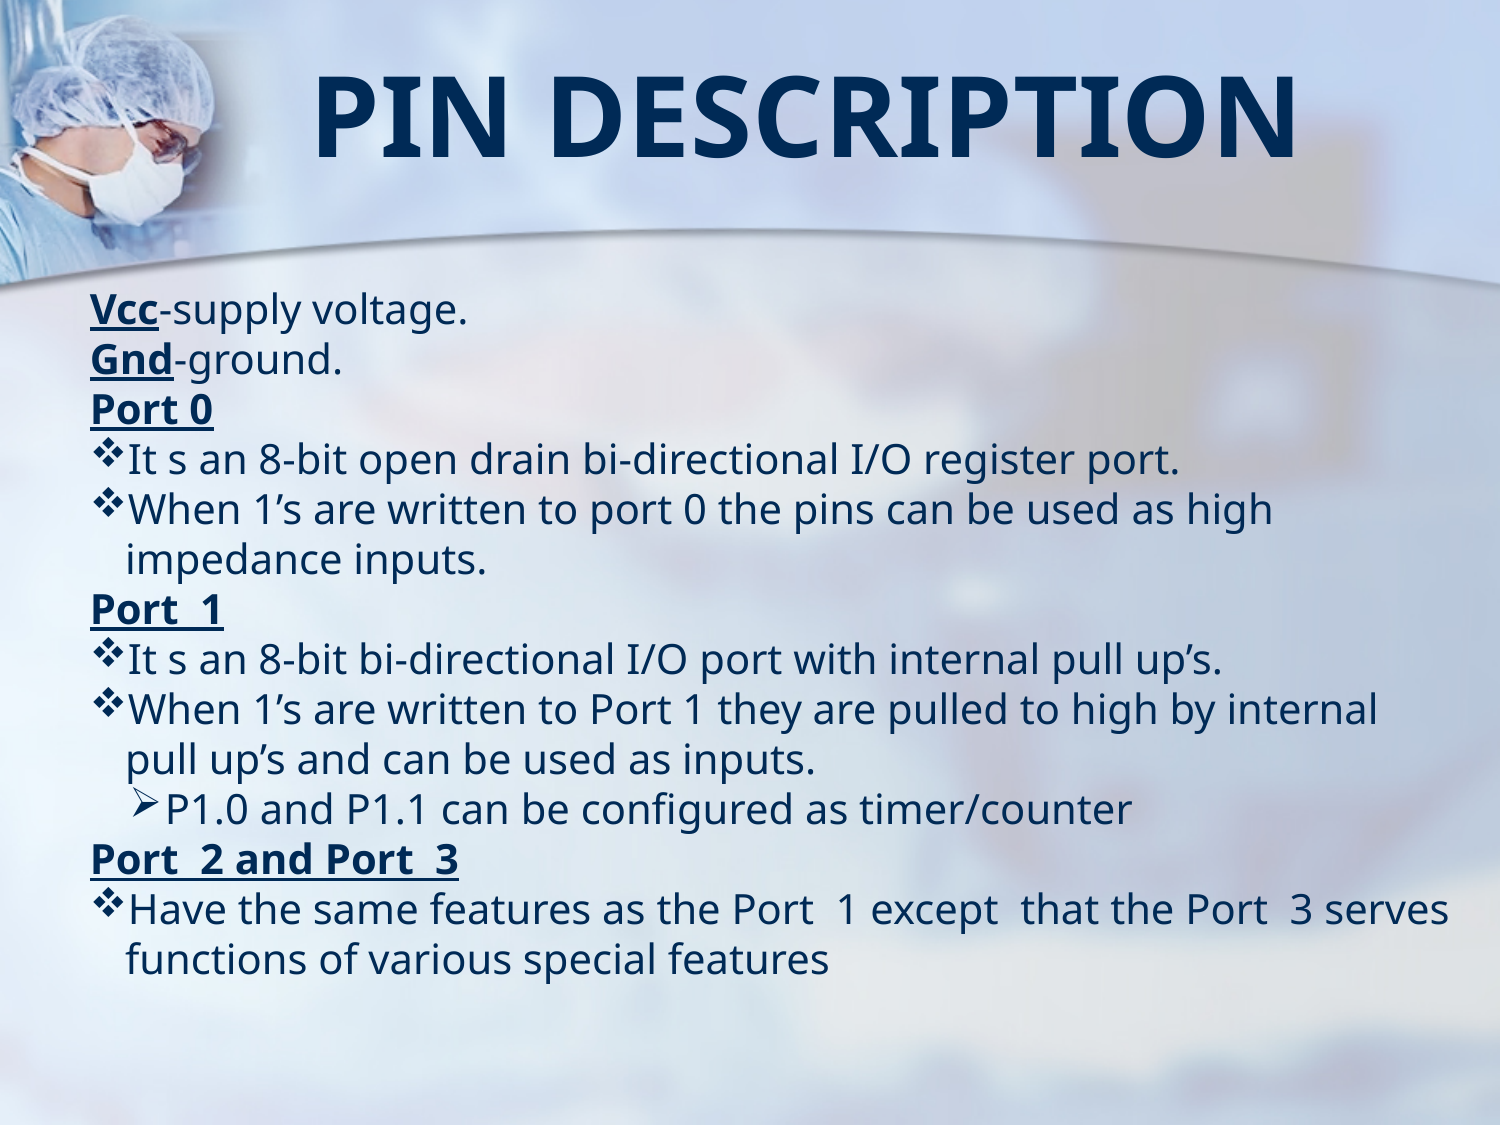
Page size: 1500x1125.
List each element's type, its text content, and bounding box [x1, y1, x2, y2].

picture [0, 0, 1500, 1125]
text_box Vcc-supply voltage. Gnd-ground. Port 0 It s an 8-bit open drain bi-directional I/O register port. When 1’s are written to port 0 the pins can be used as high impedance inputs. Port 1 It s an 8-bit bi-directional I/O port with internal pull up’s. When 1’s are written to Port 1 they are pulled to high by internal pull up’s and can be used as inputs. P1.0 and P1.1 can be configured as timer/counter Port 2 and Port 3 Have the same features as the Port 1 except that the Port 3 serves functions of various special features [75, 275, 1475, 1041]
title PIN DESCRIPTION [199, 24, 1413, 201]
